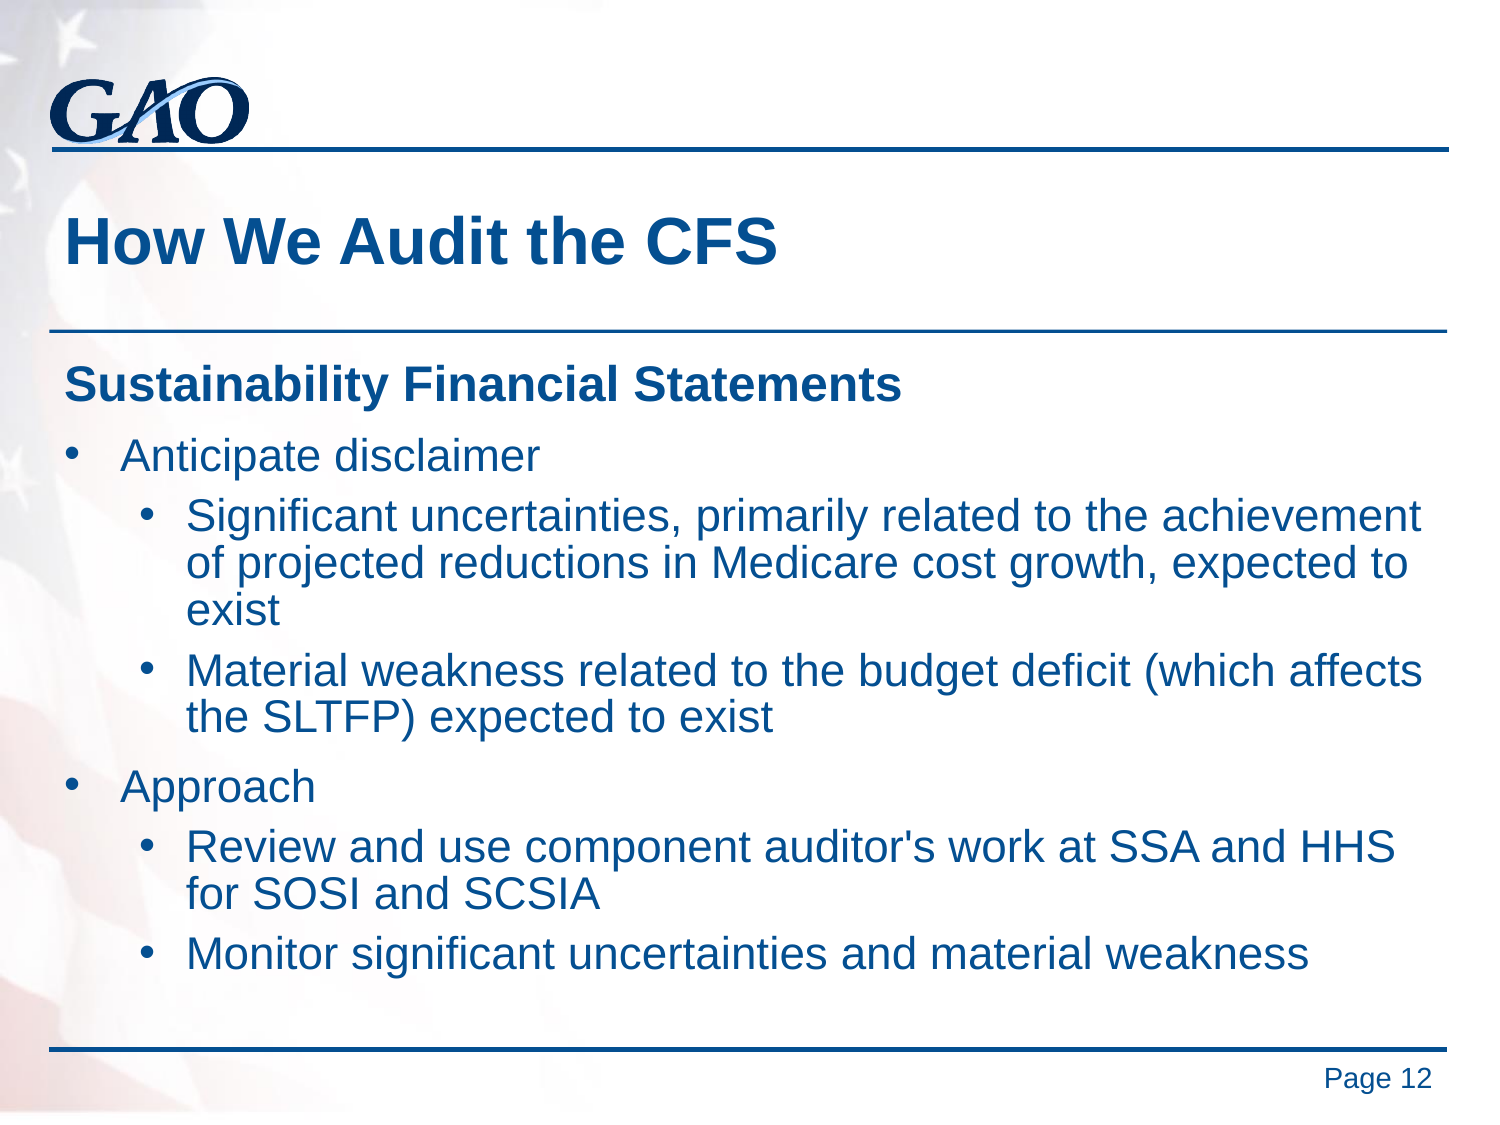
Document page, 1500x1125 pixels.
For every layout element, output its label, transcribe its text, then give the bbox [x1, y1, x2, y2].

title How We Audit the CFS [49, 162, 1447, 313]
list Sustainability Financial Statements Anticipate disclaimer Significant uncertainties, primarily related to the achievement of projected reductions in Medicare cost growth, expected to exist Material weakness related to the budget deficit (which affects the SLTFP) expected to exist Approach Review and use component auditor's work at SSA and HHS for SOSI and SCSIA Monitor significant uncertainties and material weakness [49, 343, 1447, 1038]
picture [0, 0, 1500, 1125]
slide_number Page 12 [1097, 1050, 1448, 1103]
